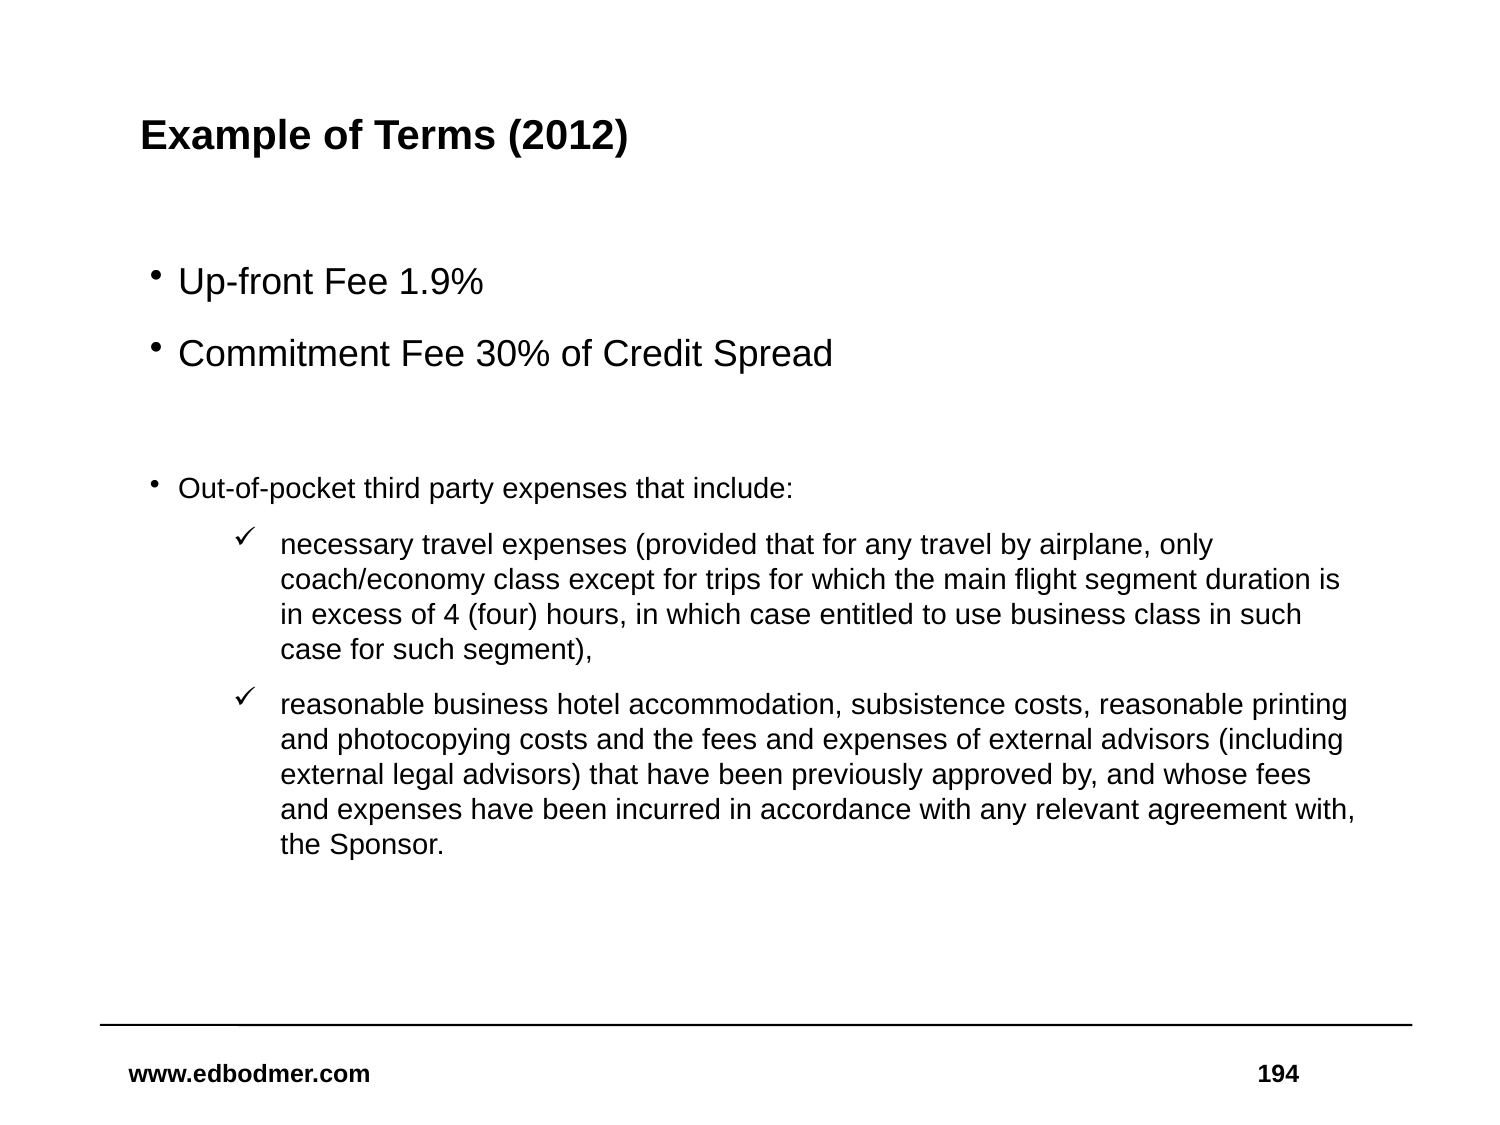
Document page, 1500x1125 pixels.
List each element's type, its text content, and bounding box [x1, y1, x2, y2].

title Example of Terms (2012) [125, 99, 1288, 225]
list Up-front Fee 1.9% Commitment Fee 30% of Credit Spread Out-of-pocket third party expenses that include: necessary travel expenses (provided that for any travel by airplane, only coach/economy class except for trips for which the main flight segment duration is in excess of 4 (four) hours, in which case entitled to use business class in such case for such segment), reasonable business hotel accommodation, subsistence costs, reasonable printing and photocopying costs and the fees and expenses of external advisors (including external legal advisors) that have been previously approved by, and whose fees and expenses have been incurred in accordance with any relevant agreement with, the Sponsor. [125, 249, 1375, 1000]
